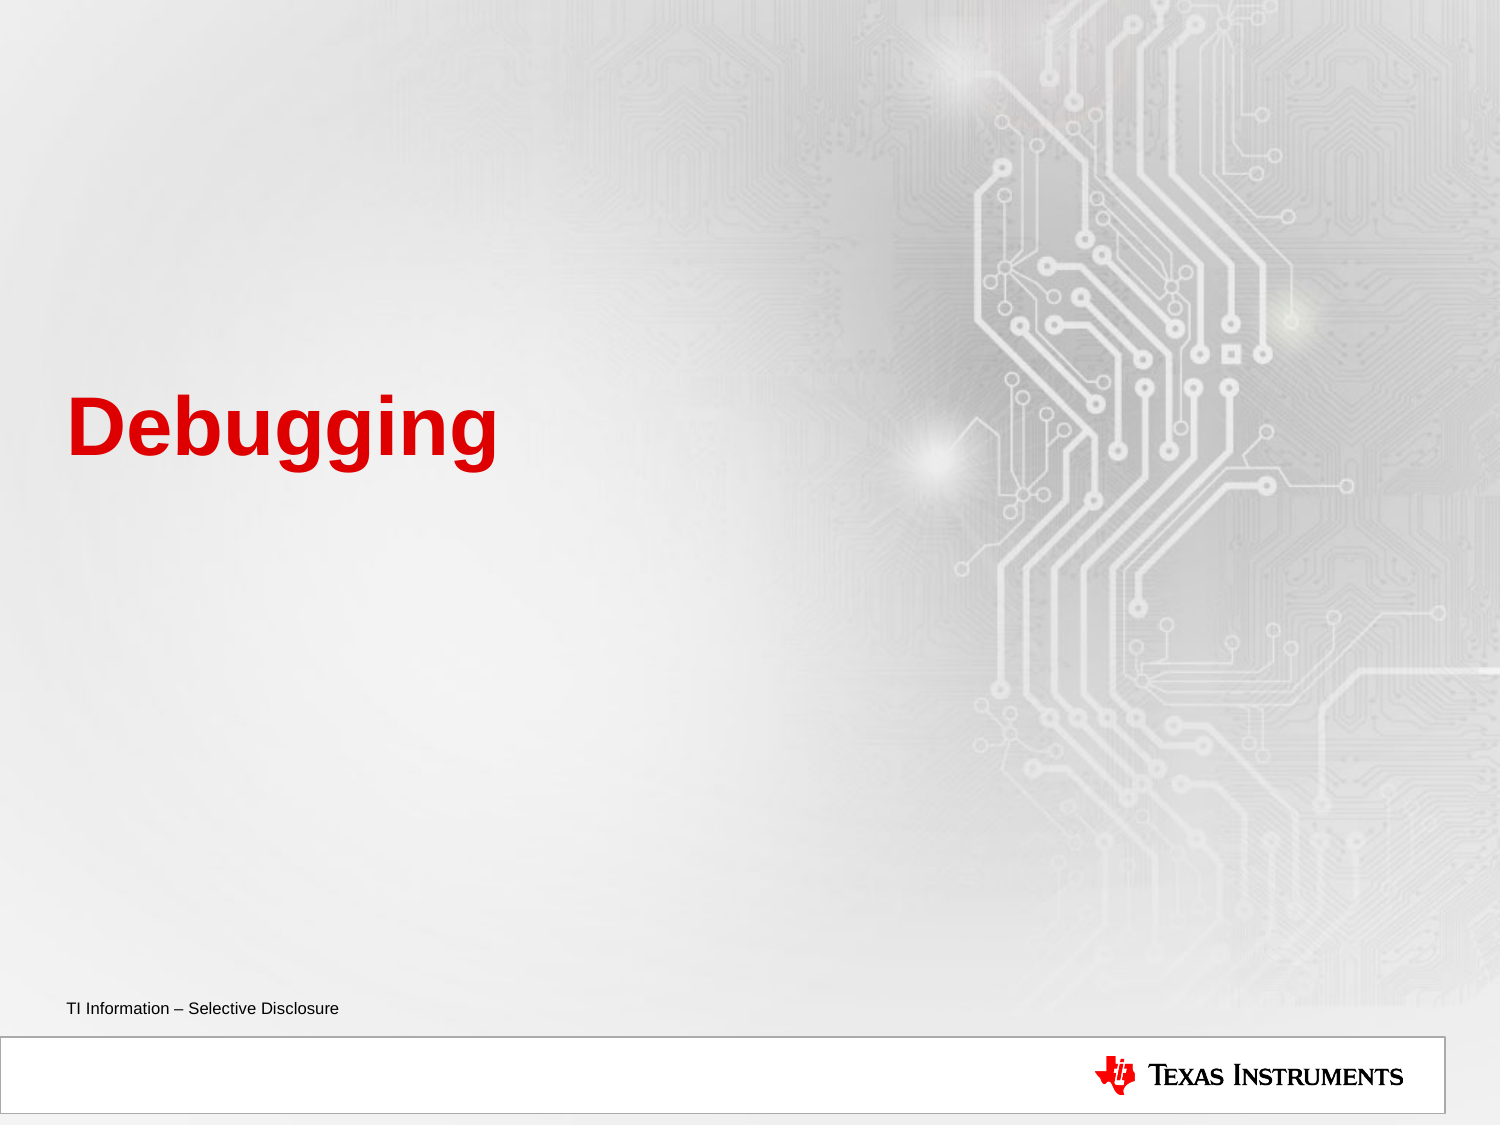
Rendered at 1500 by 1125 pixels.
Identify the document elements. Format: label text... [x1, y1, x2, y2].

picture [1095, 1056, 1403, 1095]
picture [0, 0, 1500, 1125]
title Debugging [51, 309, 1440, 551]
